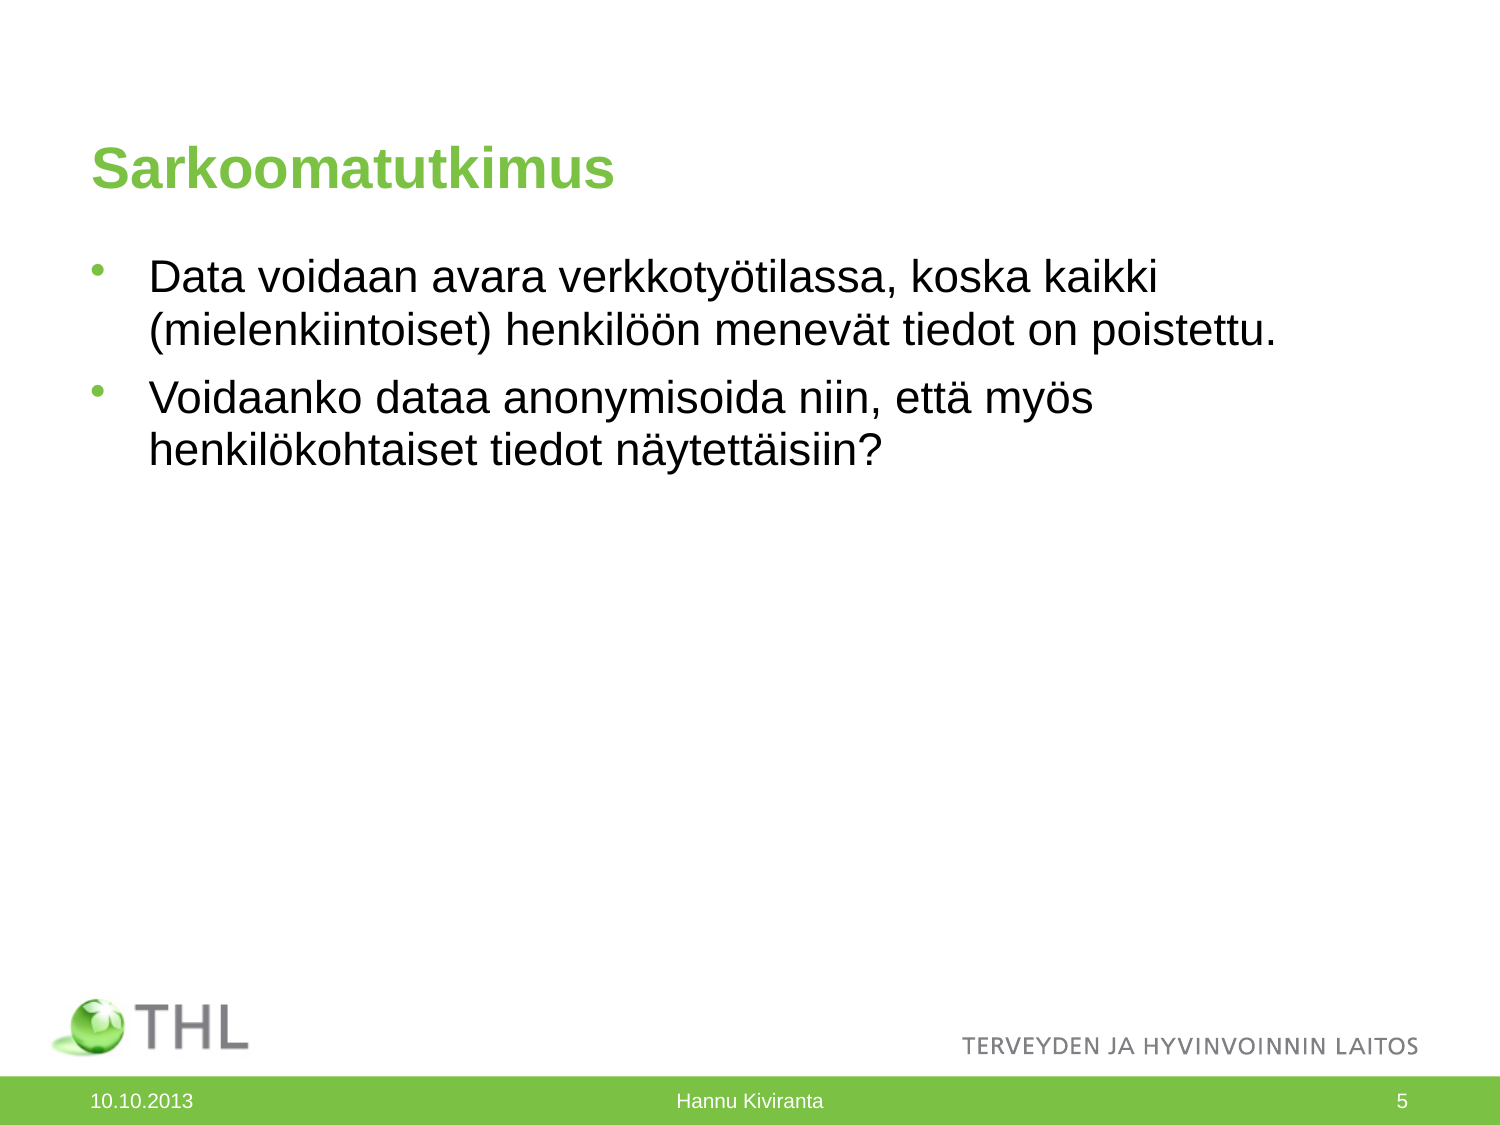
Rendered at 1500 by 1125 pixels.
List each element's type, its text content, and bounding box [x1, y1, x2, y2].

picture [24, 983, 275, 1067]
slide_number 5 [1245, 1082, 1424, 1118]
list Data voidaan avara verkkotyötilassa, koska kaikki (mielenkiintoiset) henkilöön menevät tiedot on poistettu. Voidaanko dataa anonymisoida niin, että myös henkilökohtaiset tiedot näytettäisiin? [75, 243, 1424, 965]
title Sarkoomatutkimus [76, 42, 1424, 208]
footer Hannu Kiviranta [253, 1082, 1245, 1118]
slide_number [74, 1082, 253, 1118]
